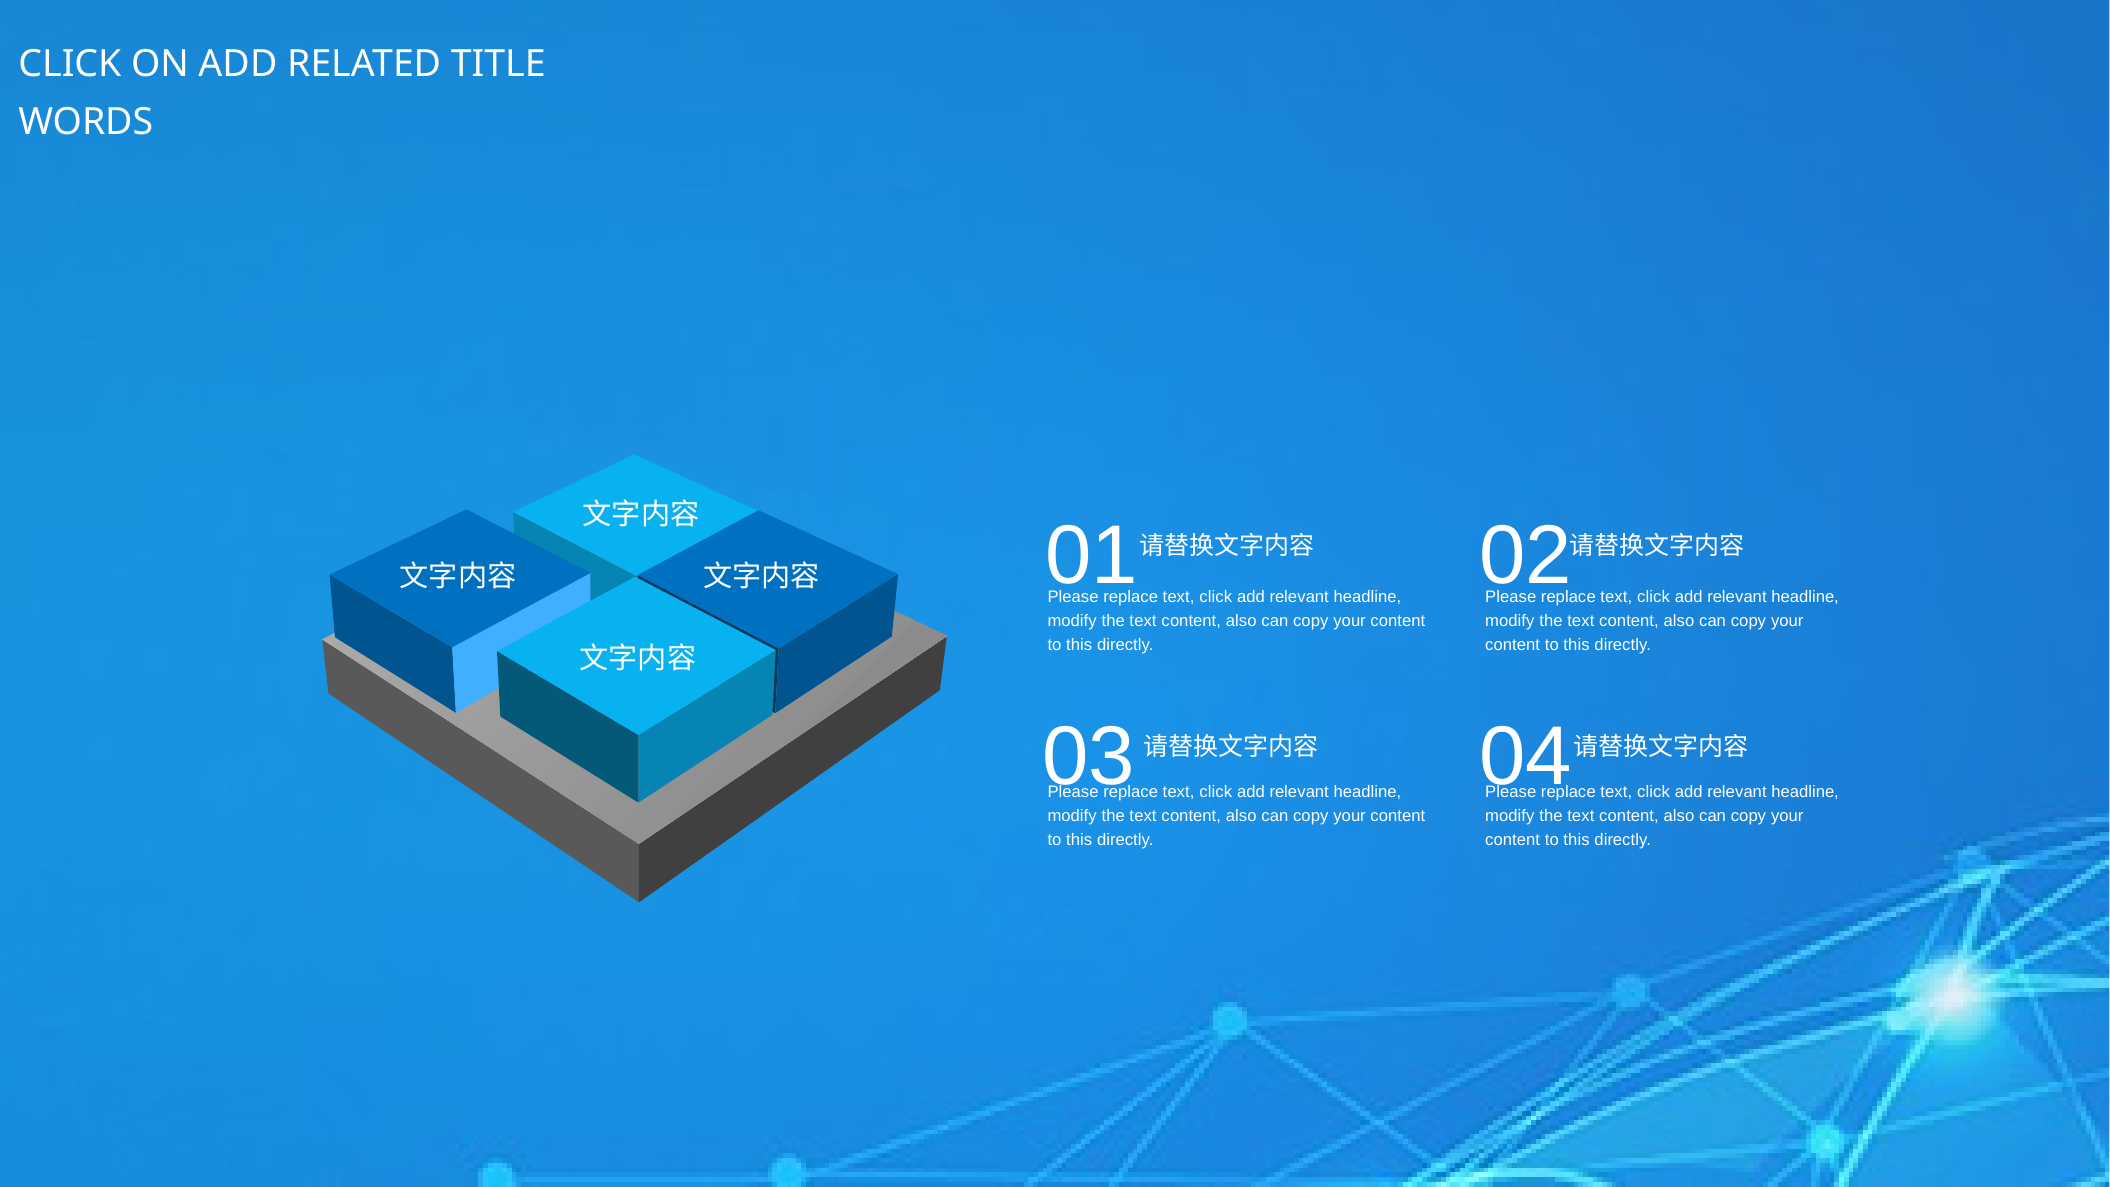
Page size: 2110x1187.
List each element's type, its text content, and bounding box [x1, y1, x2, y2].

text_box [1478, 681, 1860, 851]
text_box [329, 509, 591, 713]
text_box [497, 576, 776, 803]
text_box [1478, 480, 1860, 655]
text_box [637, 510, 898, 714]
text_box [513, 454, 758, 576]
picture [0, 0, 2110, 1187]
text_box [322, 486, 947, 903]
text_box CLICK ON ADD RELATED TITLE WORDS [3, 18, 595, 150]
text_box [1041, 681, 1430, 851]
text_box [1045, 480, 1430, 655]
